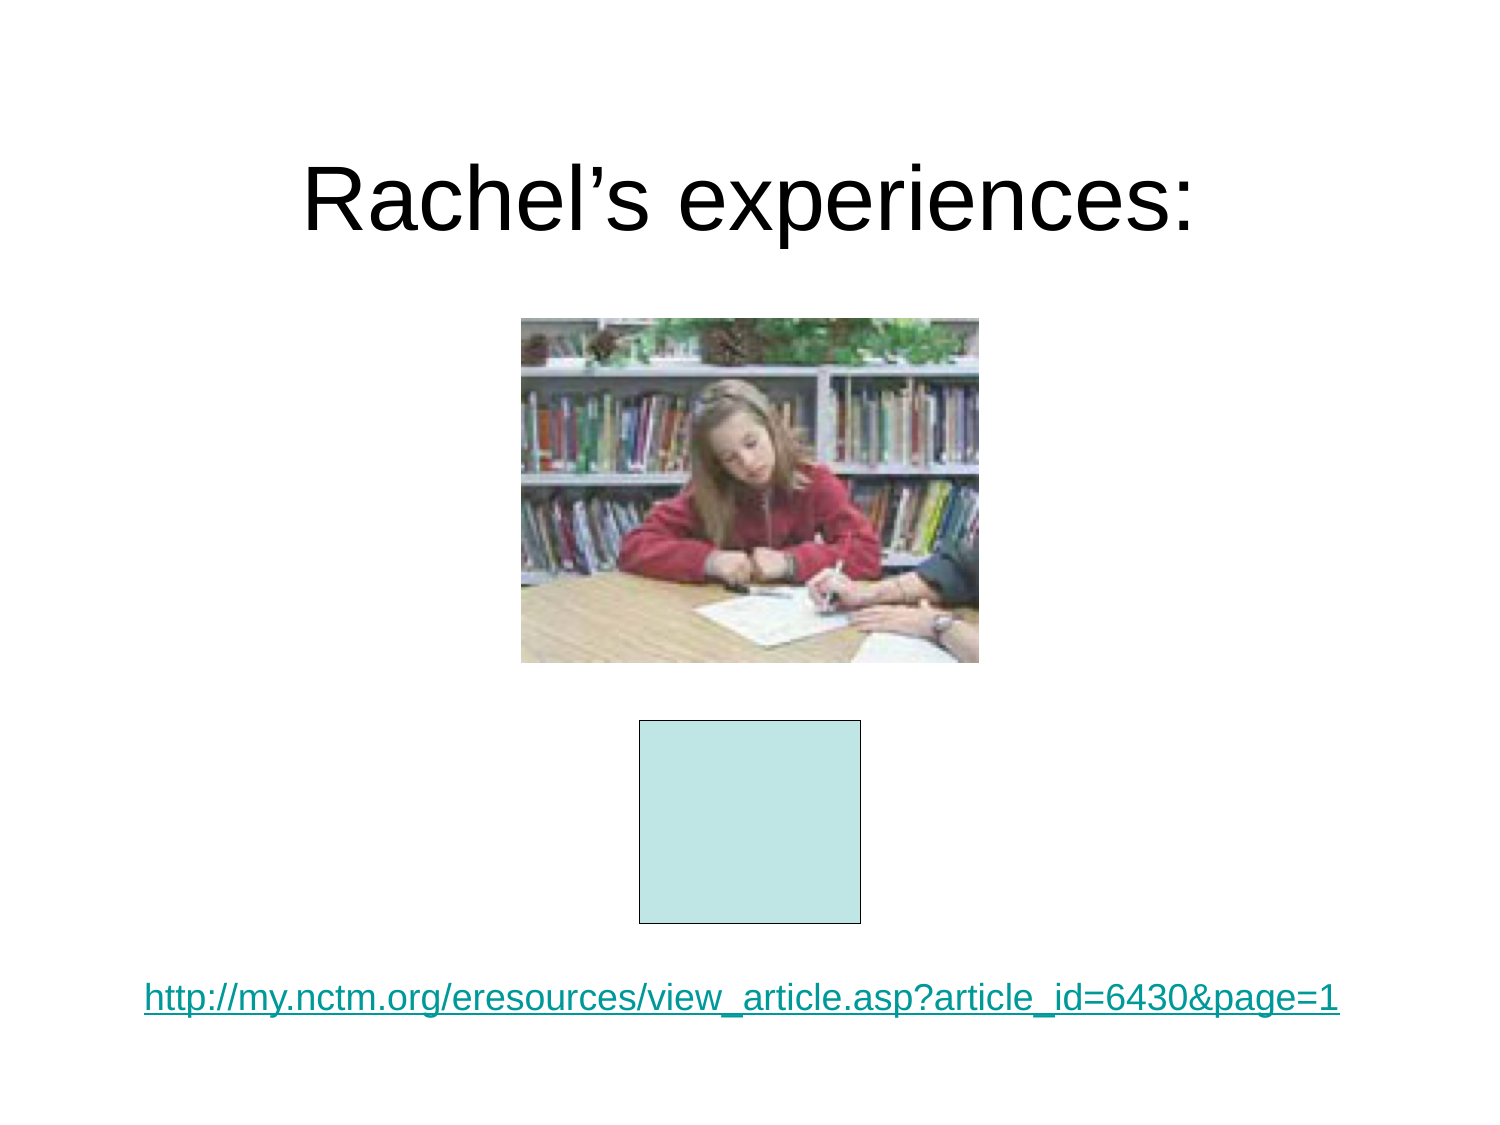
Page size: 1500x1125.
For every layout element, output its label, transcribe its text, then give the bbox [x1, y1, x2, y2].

list http://my.nctm.org/eresources/view_article.asp?article_id=6430&page=1 [129, 970, 1371, 1125]
title Rachel’s experiences: [112, 99, 1388, 288]
picture [521, 318, 979, 663]
text_box [639, 720, 861, 924]
